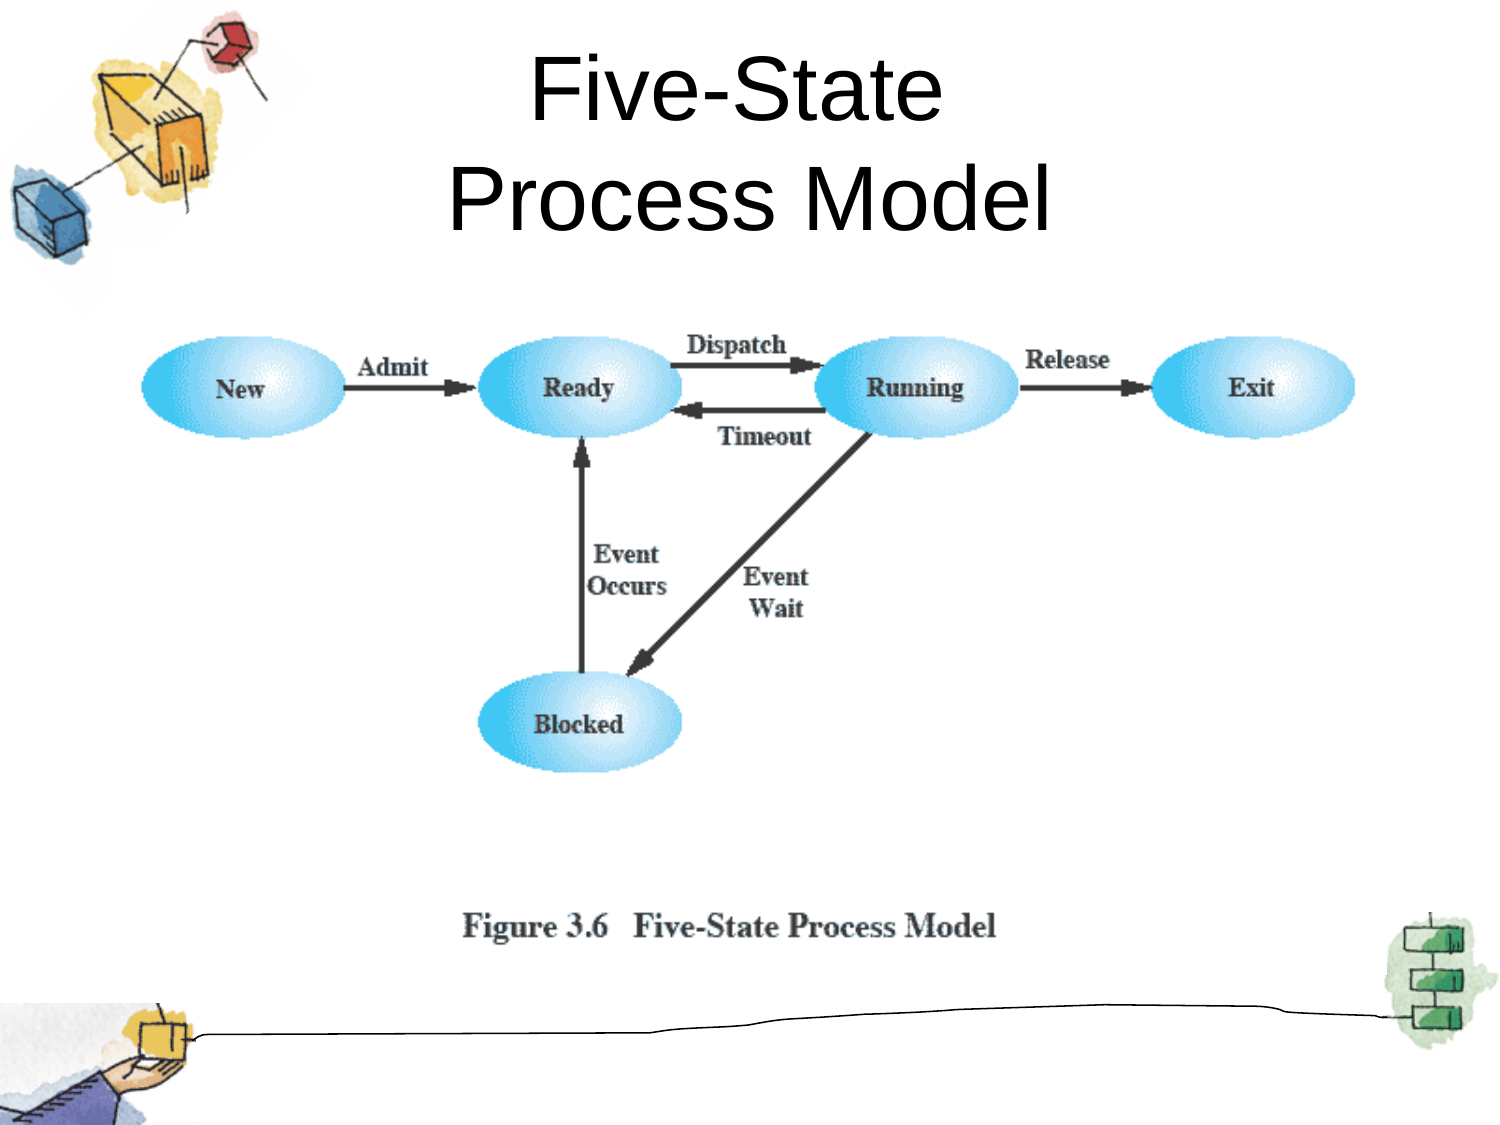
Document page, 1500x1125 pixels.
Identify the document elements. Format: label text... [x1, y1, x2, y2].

picture [0, 1003, 196, 1125]
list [112, 249, 1388, 976]
picture [0, 85, 167, 316]
picture [114, 0, 274, 44]
title Five-State Process Model [74, 44, 1426, 233]
picture [1382, 912, 1500, 1050]
